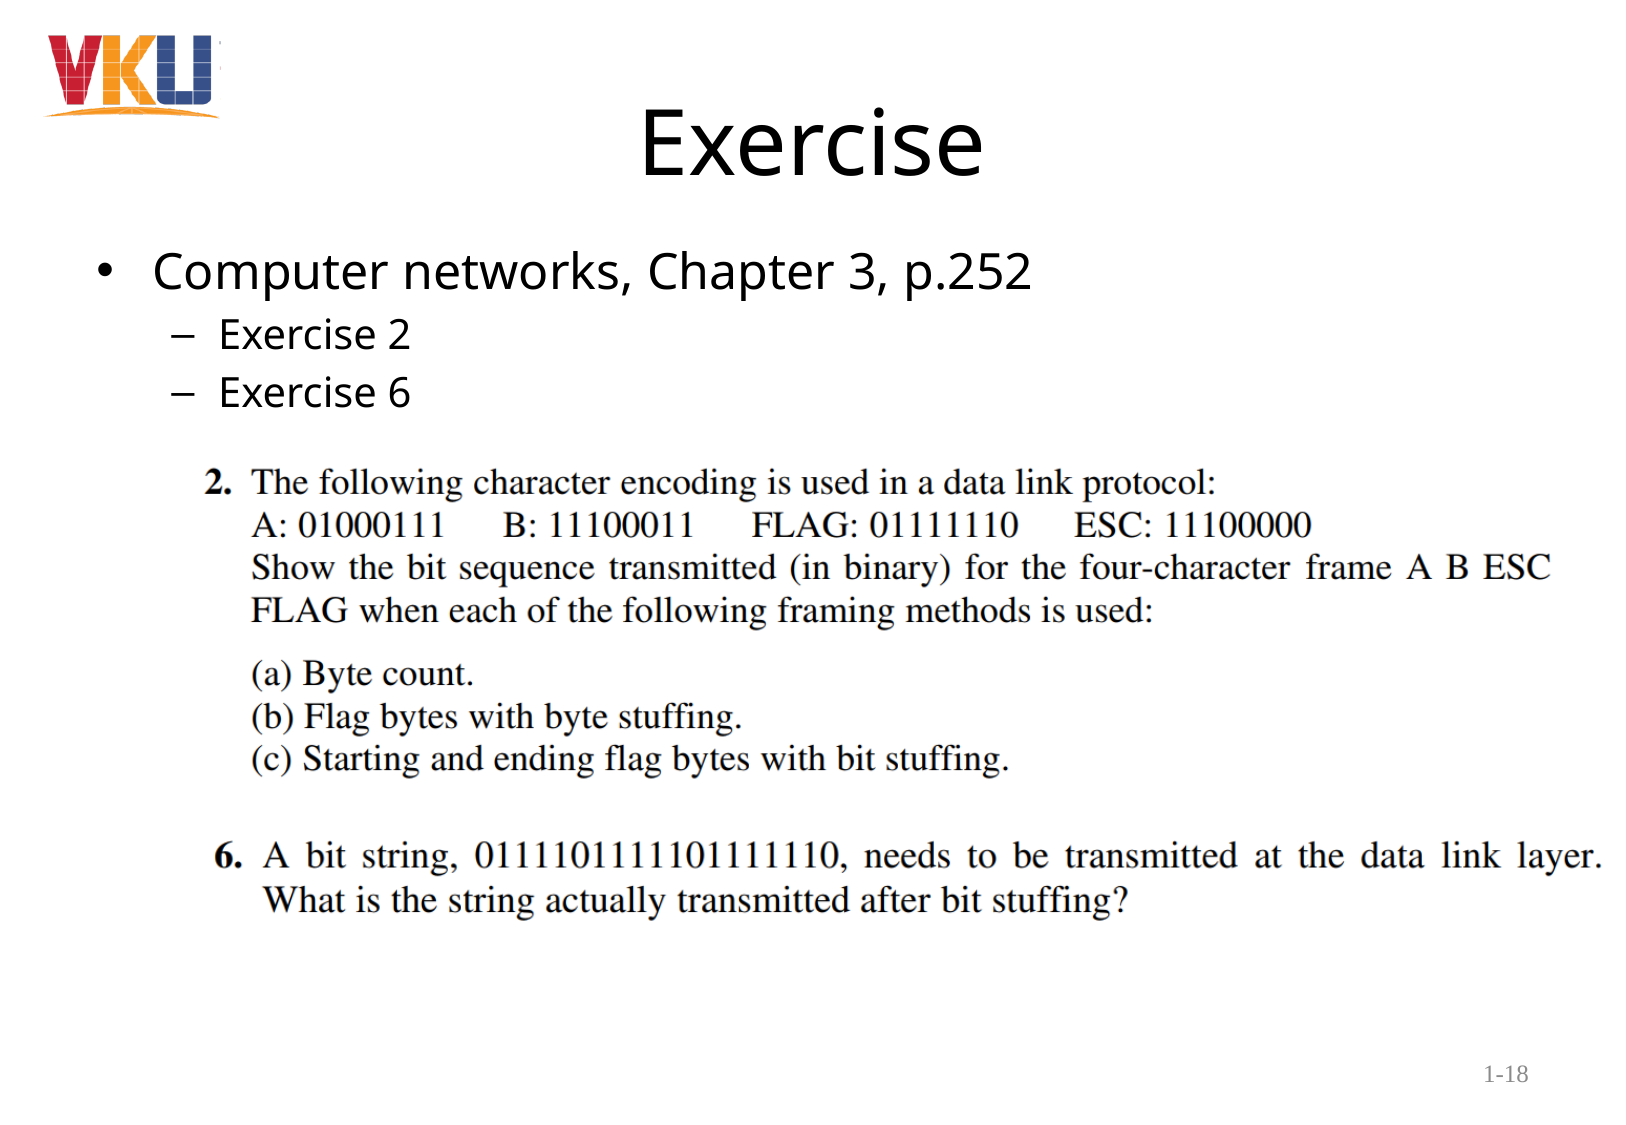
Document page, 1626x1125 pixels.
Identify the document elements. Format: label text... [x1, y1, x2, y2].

list Computer networks, Chapter 3, p.252 Exercise 2 Exercise 6 [81, 232, 1544, 1038]
picture [32, 21, 228, 129]
title Exercise [81, 45, 1544, 232]
picture [184, 822, 1620, 936]
slide_number 1-18 [1164, 1042, 1544, 1103]
picture [174, 454, 1603, 788]
